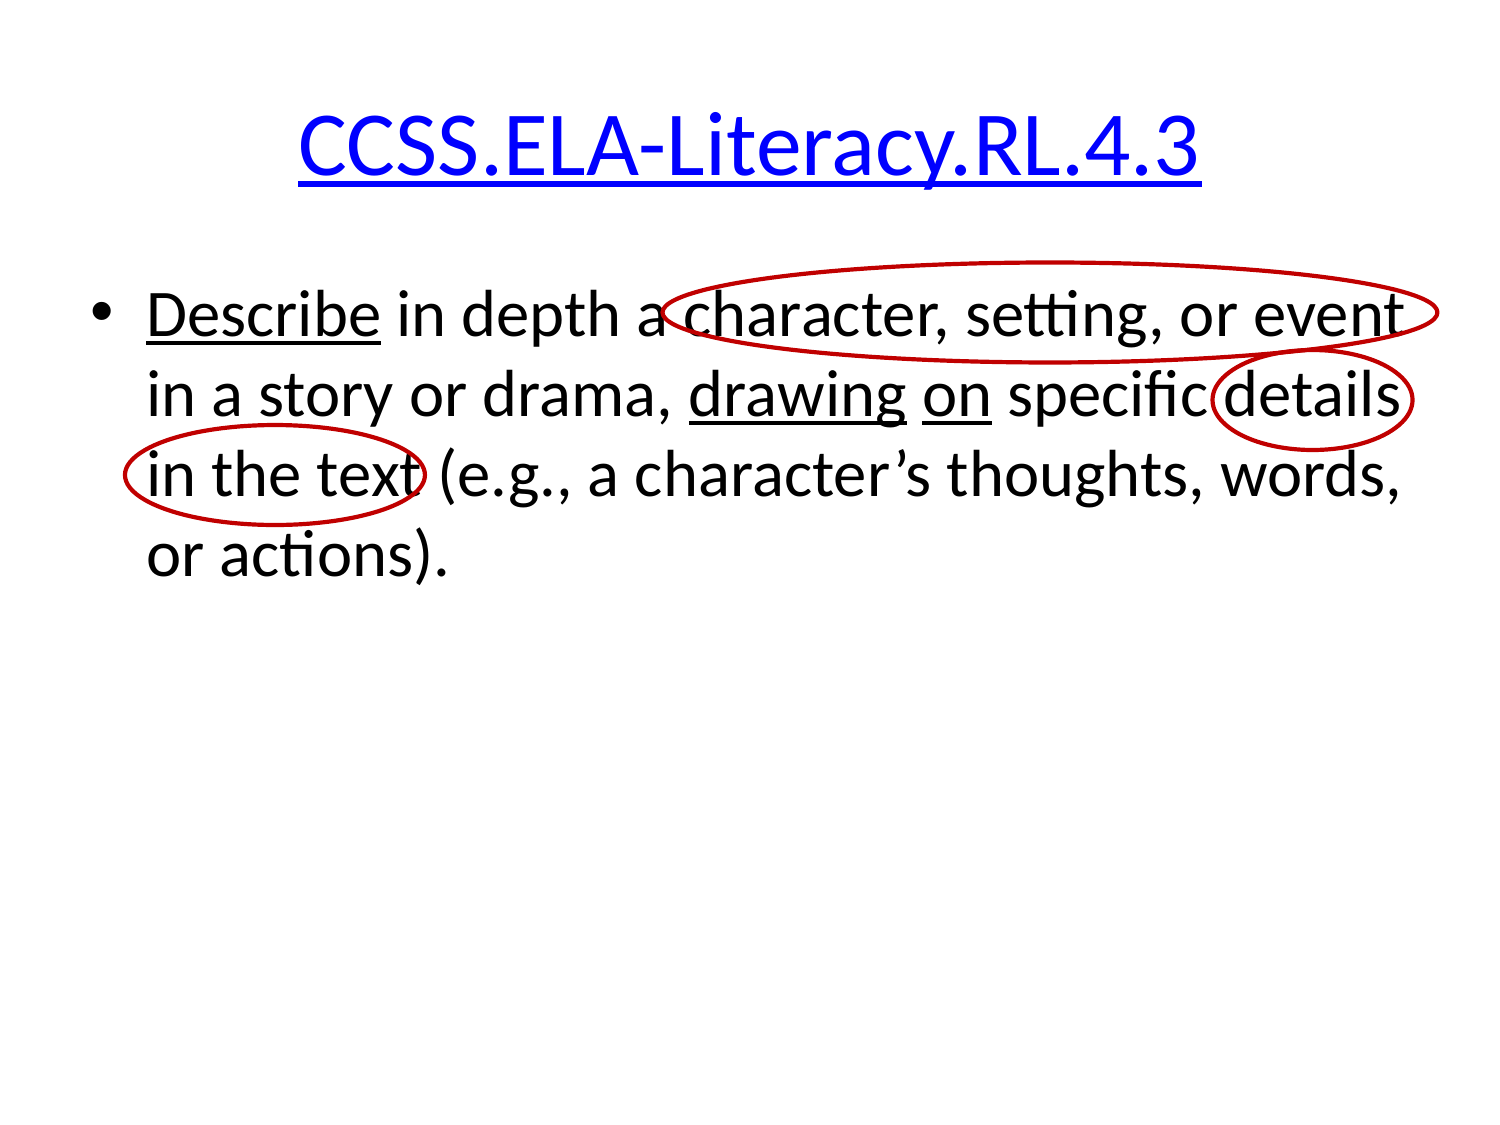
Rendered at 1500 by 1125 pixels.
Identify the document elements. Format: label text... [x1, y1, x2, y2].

text_box [122, 422, 428, 528]
text_box [1210, 347, 1415, 453]
list Describe in depth a character, setting, or event in a story or drama, drawing on specific details in the text (e.g., a character’s thoughts, words, or actions). [75, 262, 1425, 1005]
title CCSS.ELA-Literacy.RL.4.3 [75, 45, 1425, 233]
text_box [660, 260, 1440, 365]
